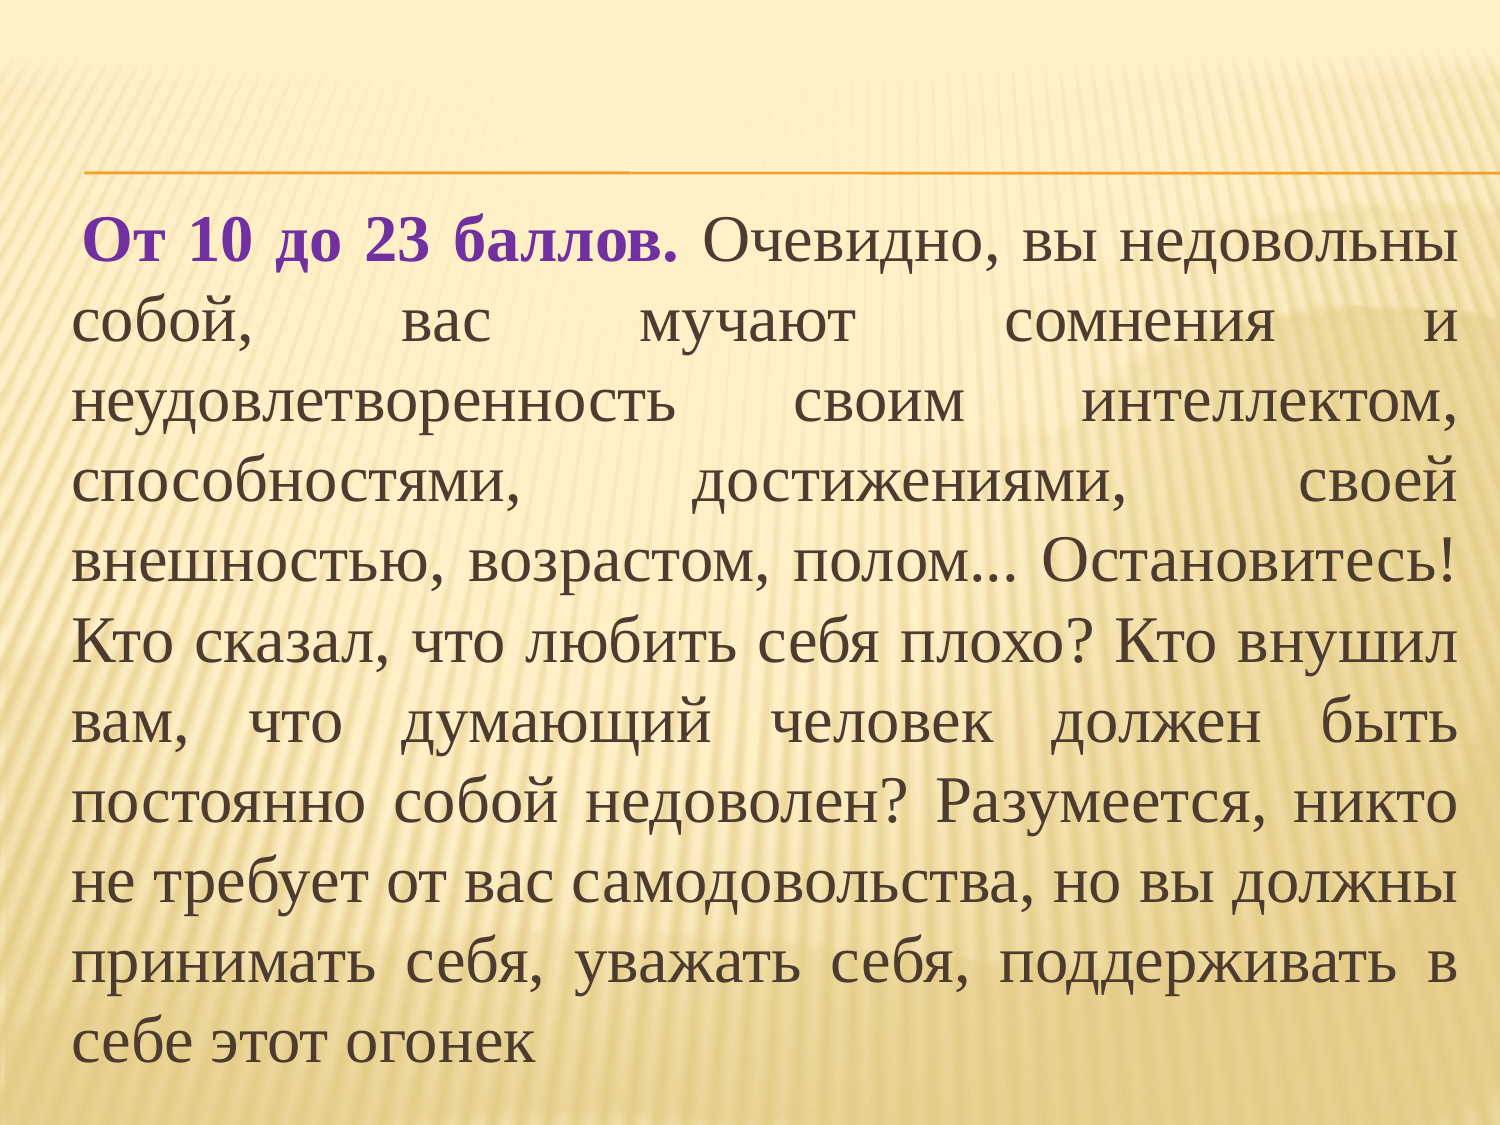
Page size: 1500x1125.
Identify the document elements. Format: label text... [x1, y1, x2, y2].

list От 10 до 23 баллов. Очевидно, вы недовольны собой, вас мучают сомнения и неудовлетворенность своим интеллектом, способностями, достижениями, своей внешностью, возрастом, полом... Остановитесь! Кто сказал, что любить себя плохо? Кто внушил вам, что думающий человек должен быть постоянно собой недоволен? Разумеется, никто не требует от вас самодовольства, но вы должны принимать себя, уважать себя, поддерживать в себе этот огонек [0, 187, 1475, 1125]
